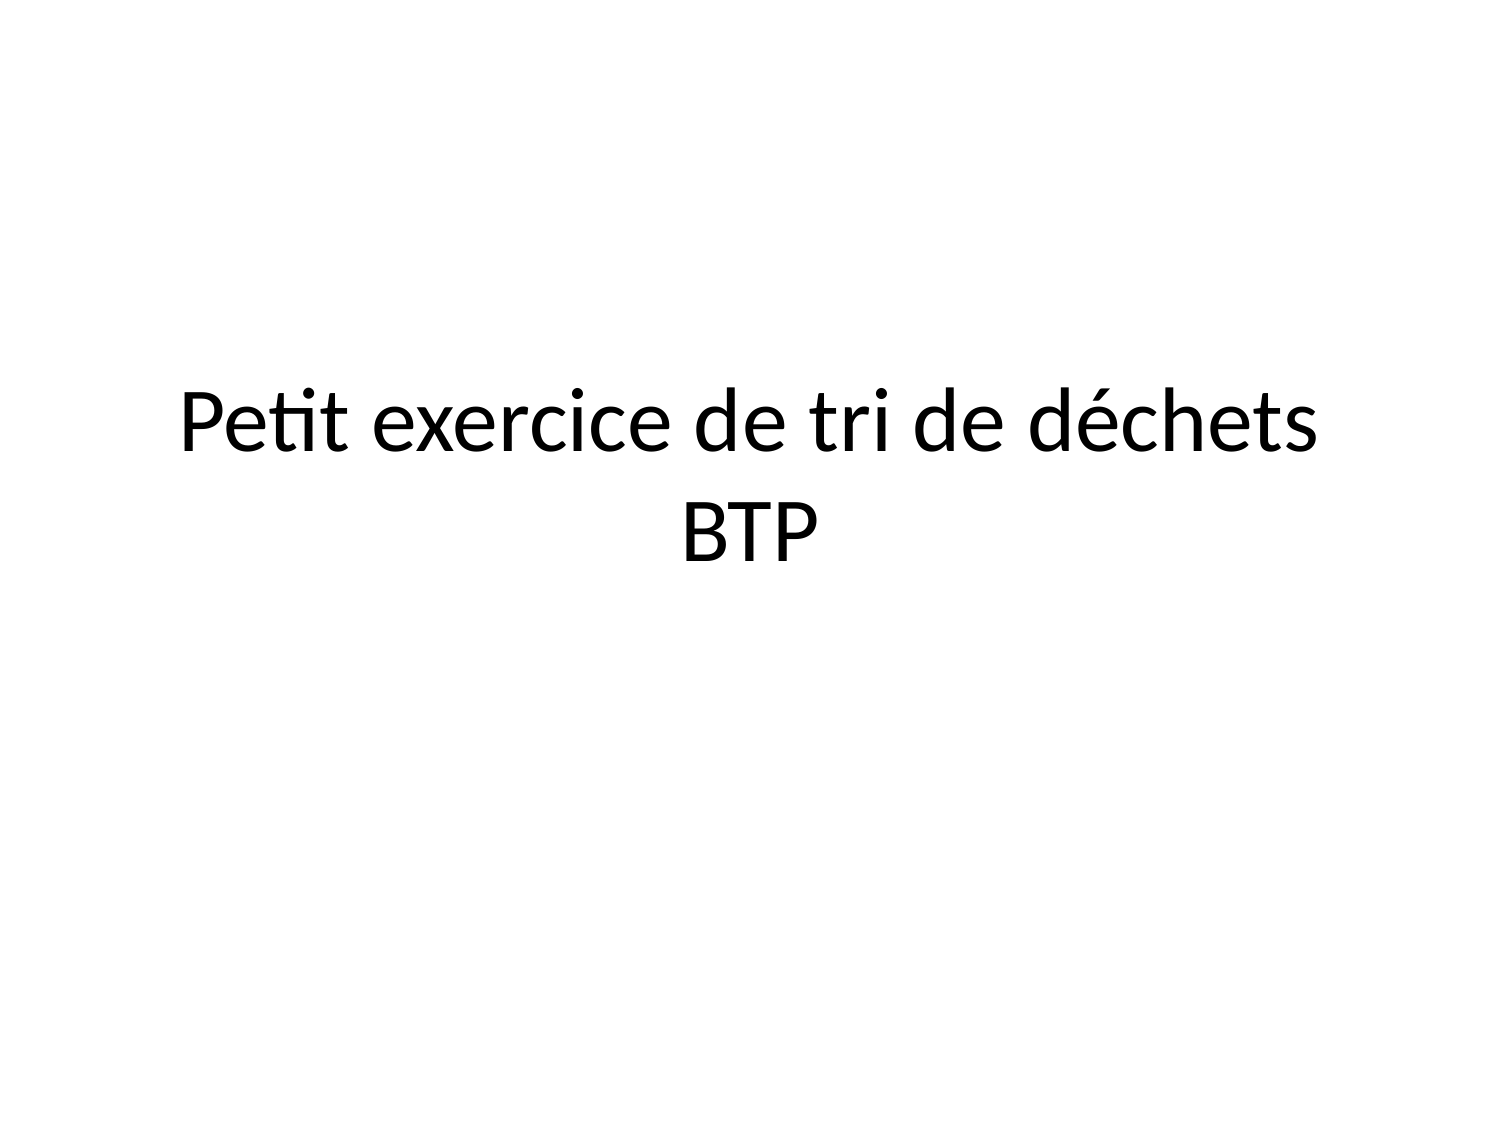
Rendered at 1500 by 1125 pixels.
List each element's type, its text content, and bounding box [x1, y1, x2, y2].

title Petit exercice de tri de déchets BTP [112, 349, 1388, 591]
